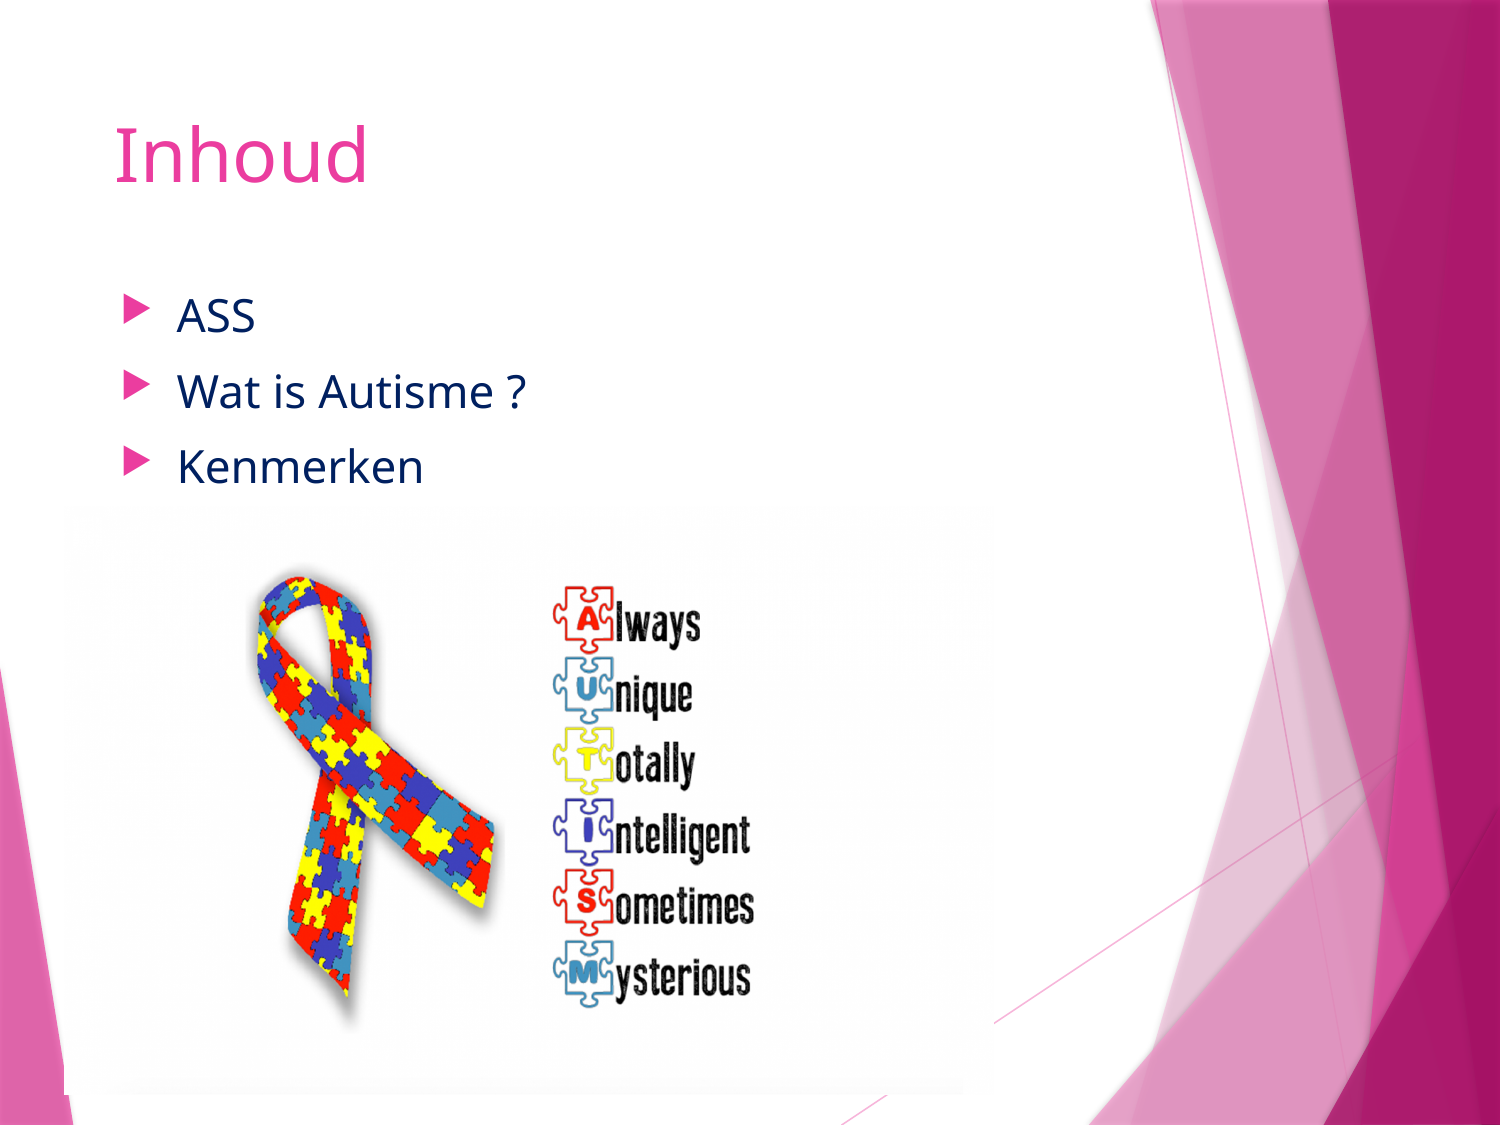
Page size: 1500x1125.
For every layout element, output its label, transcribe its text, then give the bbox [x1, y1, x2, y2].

list ASS Wat is Autisme ? Kenmerken [105, 278, 1147, 916]
picture [64, 506, 995, 1096]
title Inhoud [99, 99, 1142, 317]
